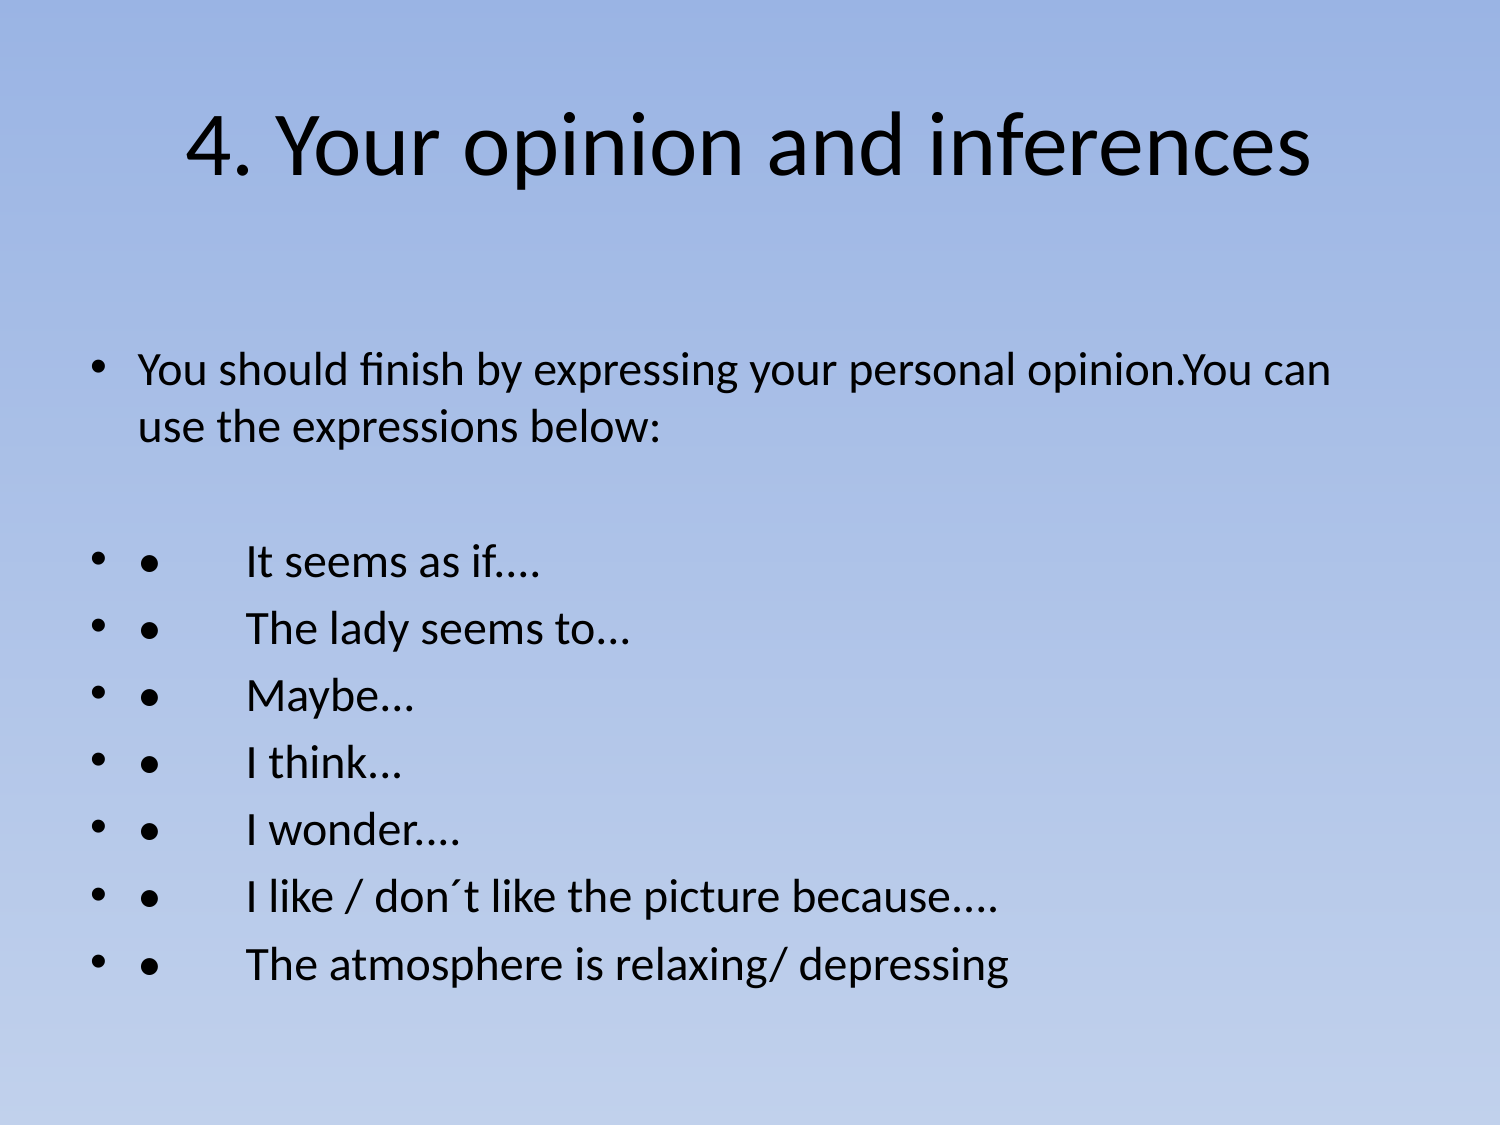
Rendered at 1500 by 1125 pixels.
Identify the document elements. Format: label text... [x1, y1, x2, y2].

list You should finish by expressing your personal opinion.You can use the expressions below: • It seems as if.... • The lady seems to... • Maybe... • I think... • I wonder.... • I like / don´t like the picture because.... • The atmosphere is relaxing/ depressing [75, 262, 1425, 1005]
title 4. Your opinion and inferences [75, 45, 1425, 233]
